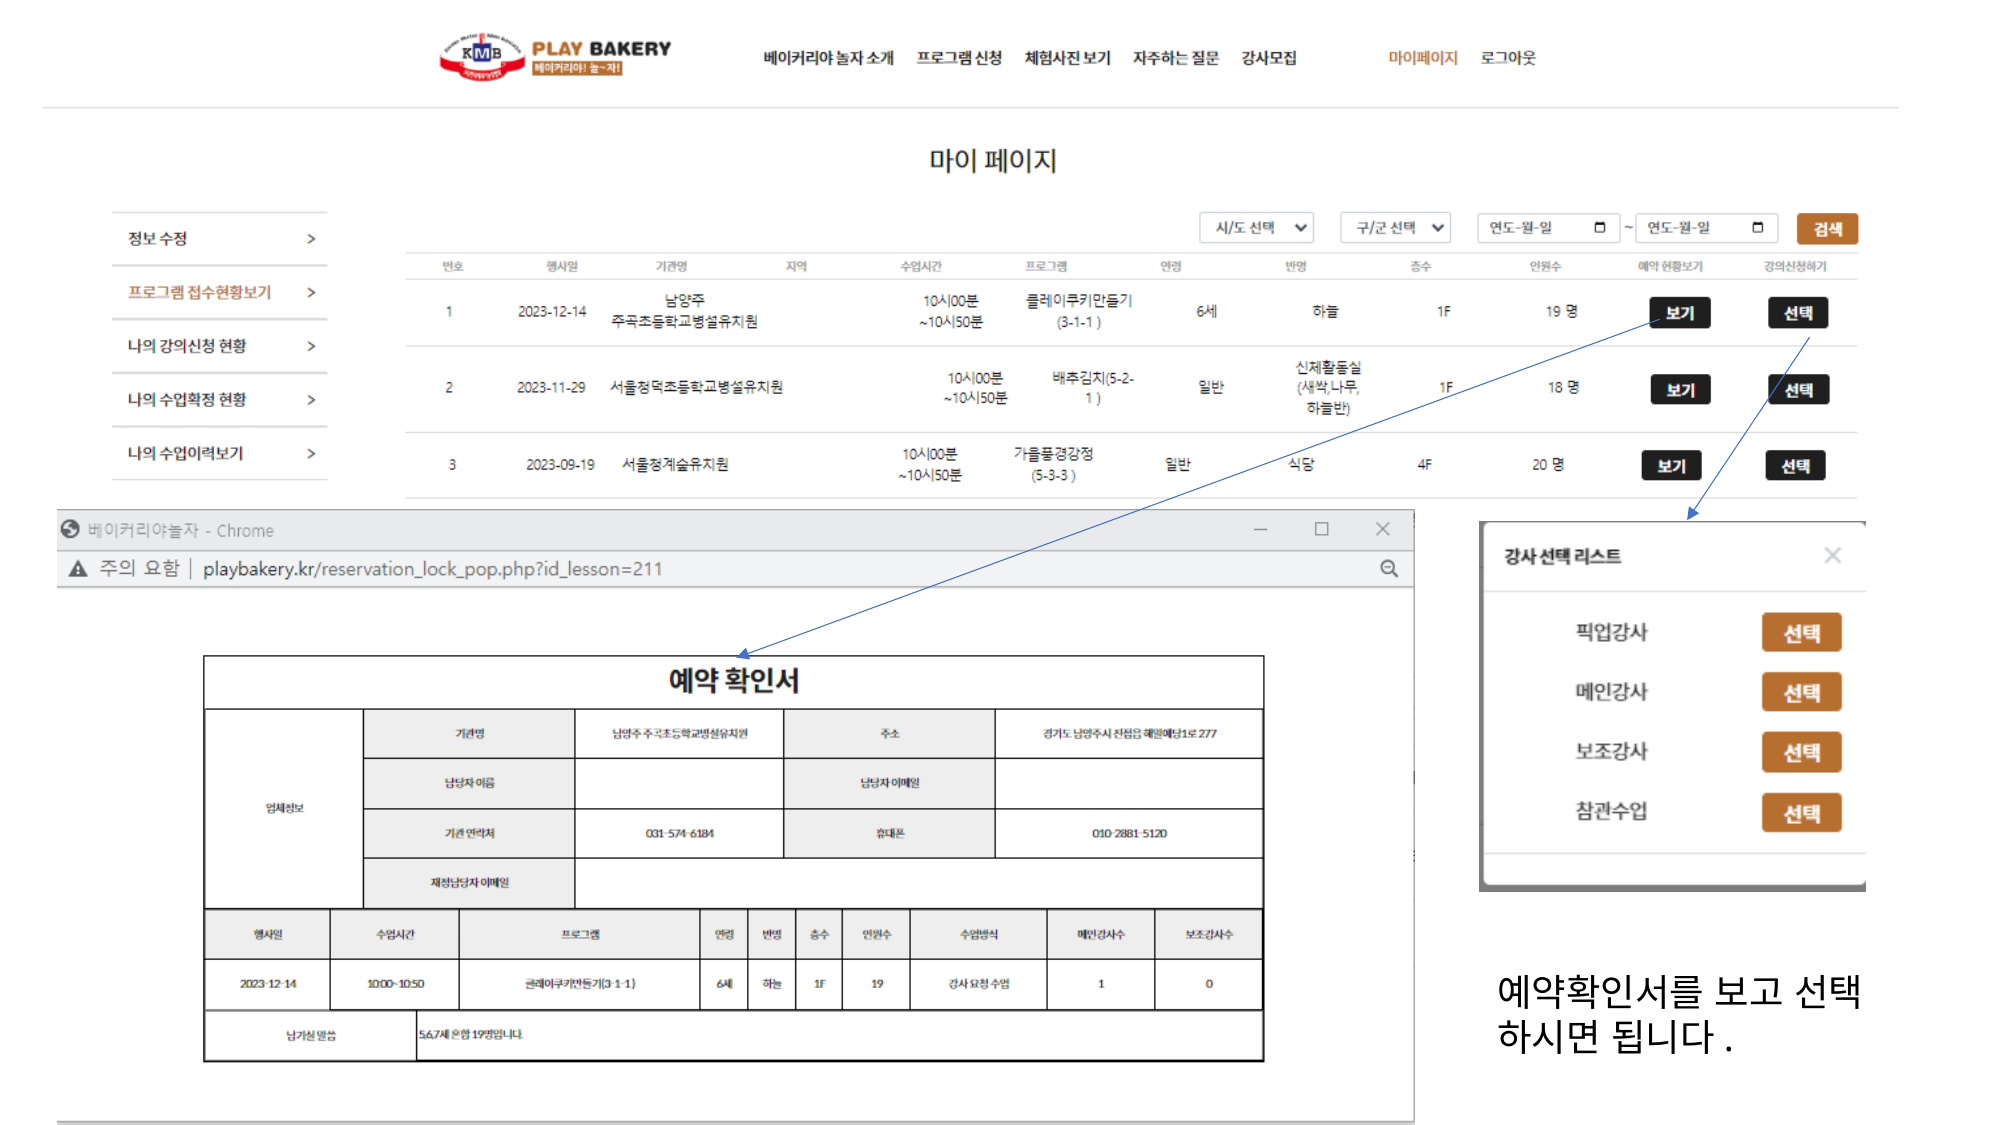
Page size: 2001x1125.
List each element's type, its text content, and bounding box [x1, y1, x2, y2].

text_box 예약확인서를 보고 선택 하시면 됩니다. [1482, 961, 1879, 1067]
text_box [736, 319, 1660, 658]
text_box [1687, 337, 1810, 521]
picture [43, 26, 1899, 1125]
